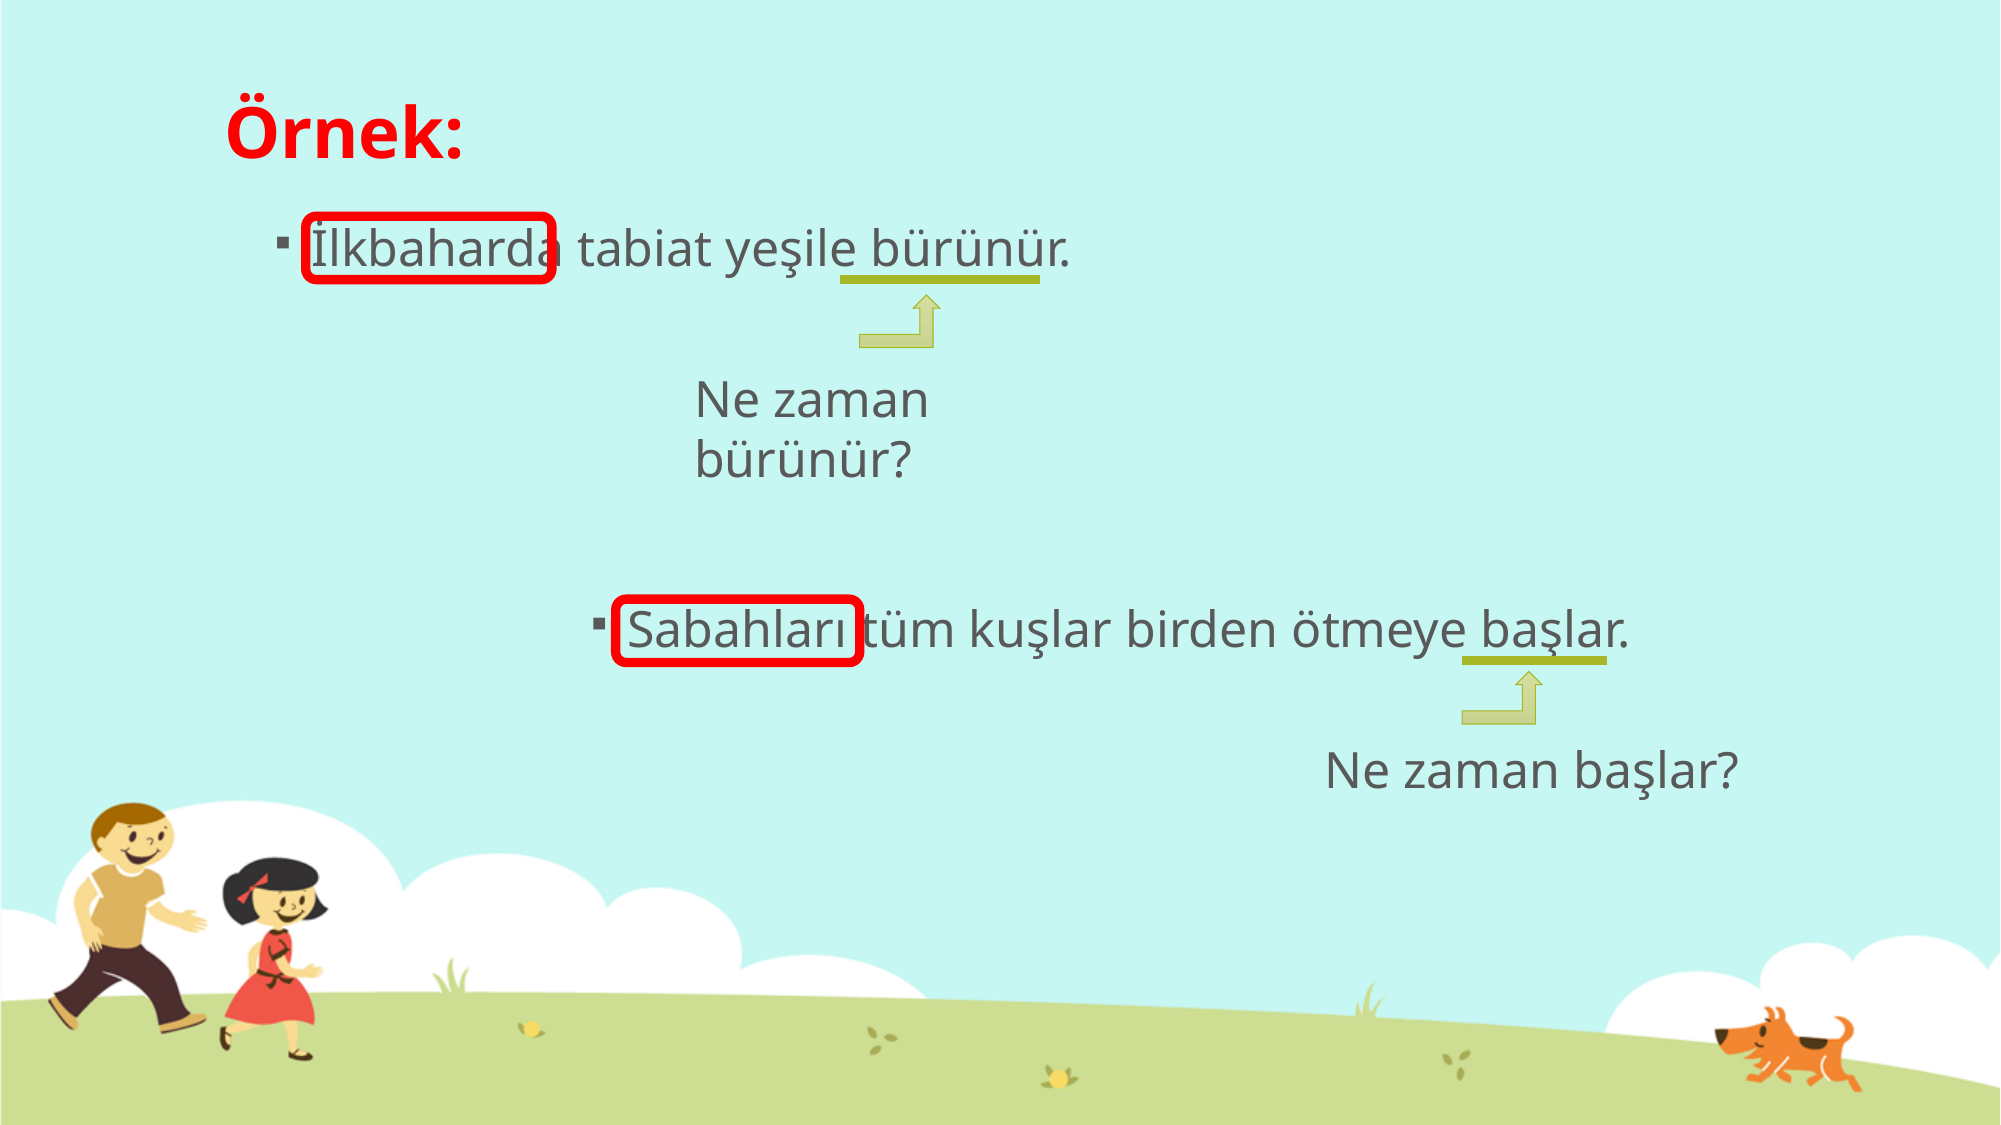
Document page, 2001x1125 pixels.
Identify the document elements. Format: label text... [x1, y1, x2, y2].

text_box İlkbaharda tabiat yeşile bürünür. [251, 216, 1975, 308]
text_box [1461, 670, 1544, 725]
text_box Sabahları tüm kuşlar birden ötmeye başlar. [567, 597, 1853, 689]
text_box Ne zaman bürünür? [679, 359, 1164, 495]
text_box Ne zaman başlar? [1309, 731, 1760, 806]
text_box [305, 216, 552, 280]
picture [0, 0, 2001, 1125]
title Örnek: [209, 81, 483, 182]
text_box [859, 294, 941, 349]
text_box [615, 599, 860, 663]
